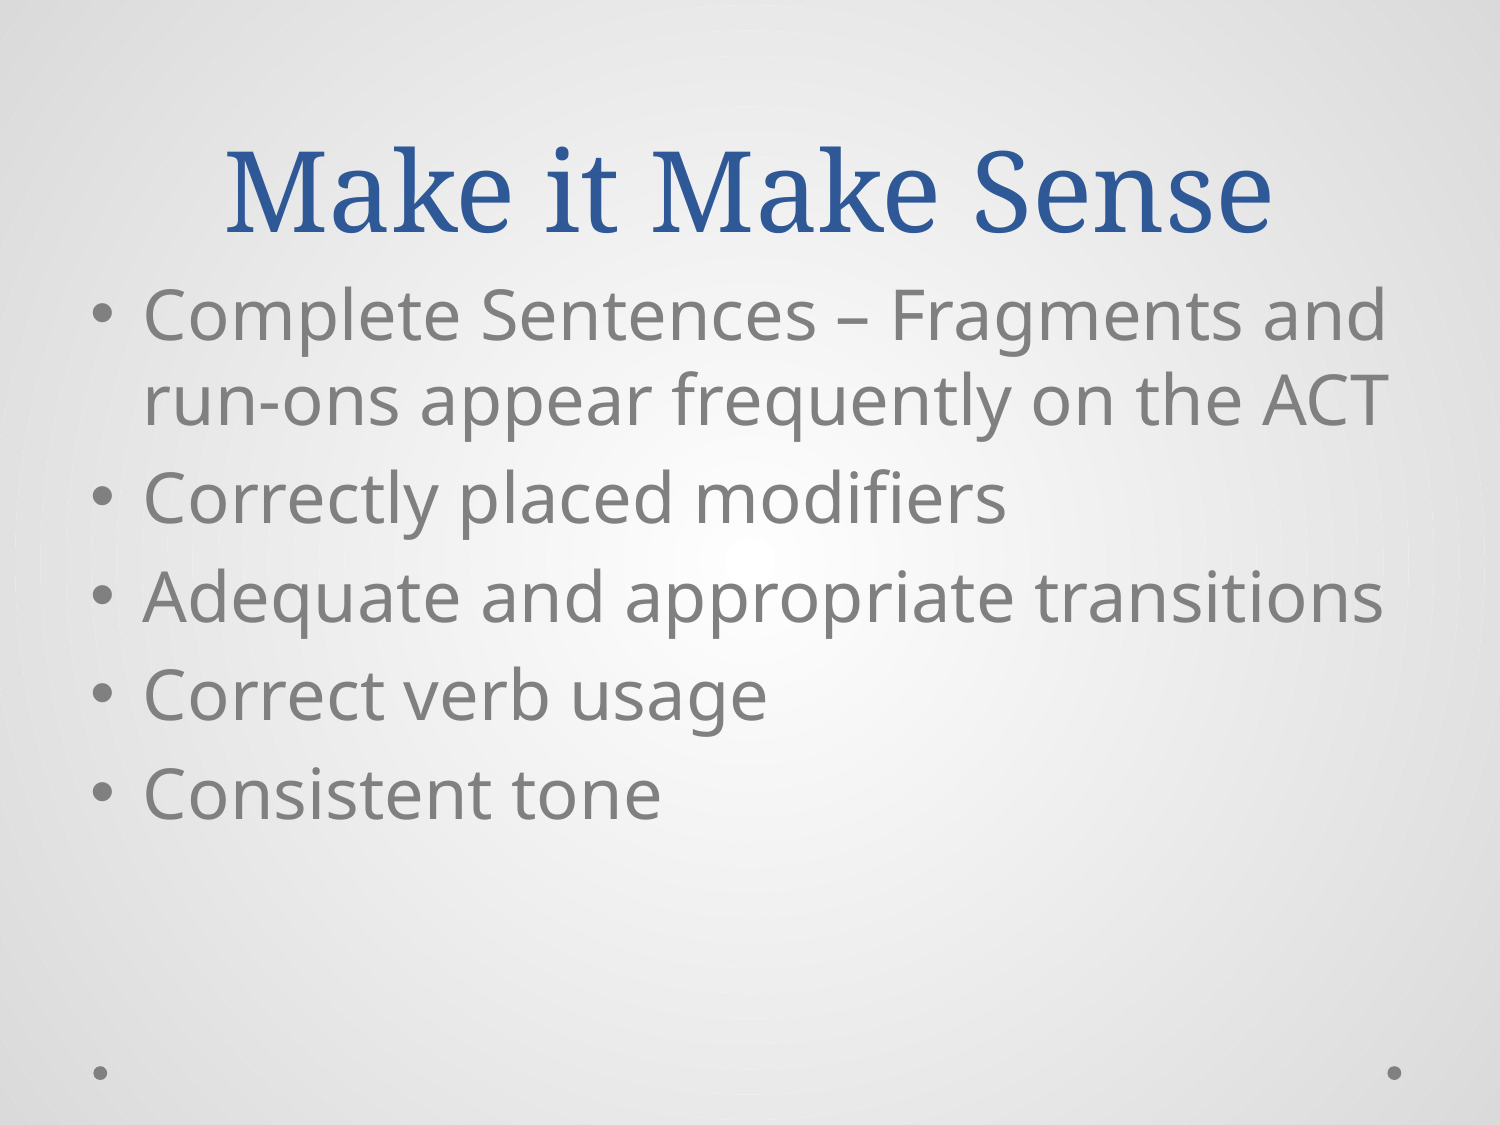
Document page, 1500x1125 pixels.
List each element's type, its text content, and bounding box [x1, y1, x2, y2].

title Make it Make Sense [75, 0, 1425, 262]
list Complete Sentences – Fragments and run-ons appear frequently on the ACT Correctly placed modifiers Adequate and appropriate transitions Correct verb usage Consistent tone [75, 262, 1425, 1005]
